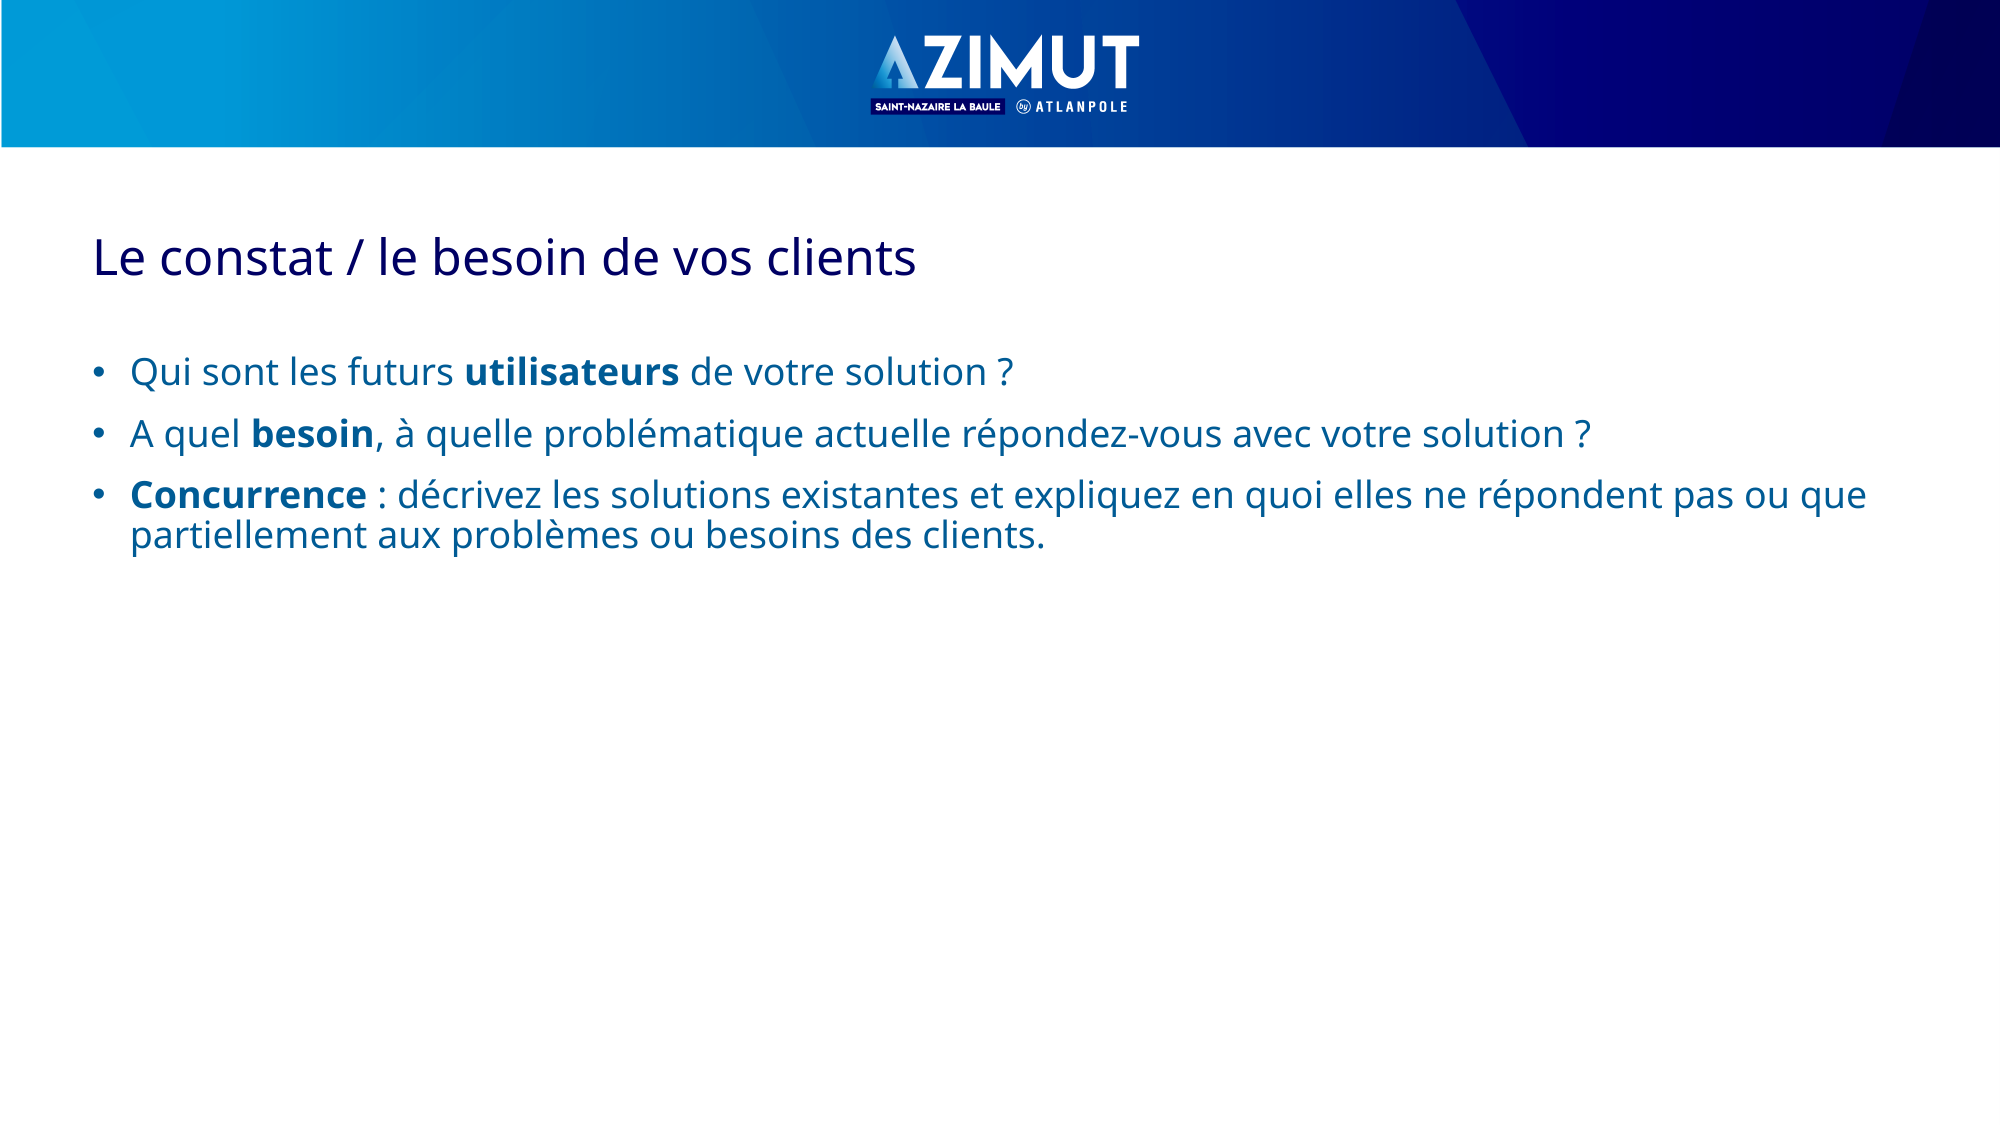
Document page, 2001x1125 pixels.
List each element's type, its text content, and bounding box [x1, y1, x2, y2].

list Qui sont les futurs utilisateurs de votre solution ? A quel besoin, à quelle problématique actuelle répondez-vous avec votre solution ? Concurrence : décrivez les solutions existantes et expliquez en quoi elles ne répondent pas ou que partiellement aux problèmes ou besoins des clients. [77, 345, 1920, 1060]
title Le constat / le besoin de vos clients [77, 194, 1920, 324]
picture [0, 0, 2000, 1125]
